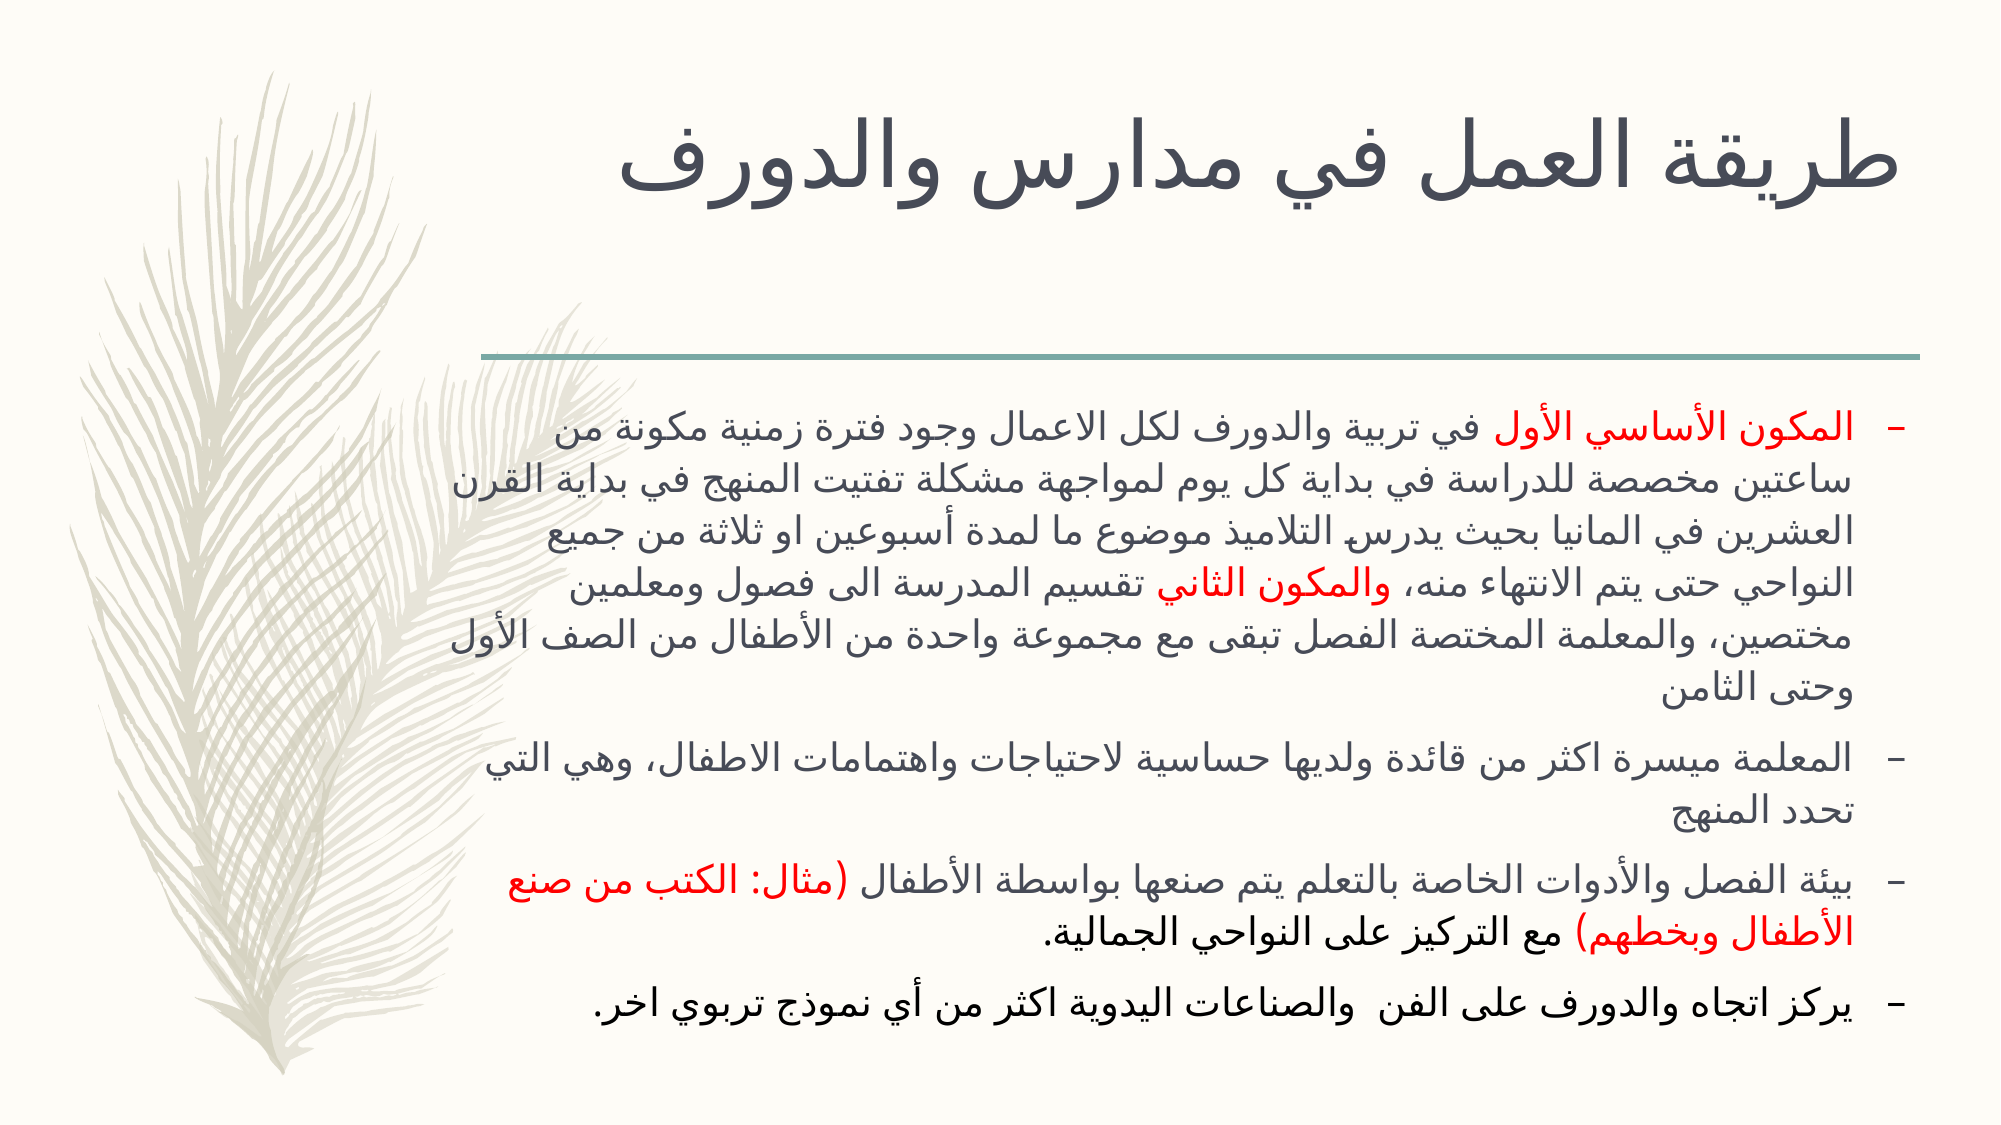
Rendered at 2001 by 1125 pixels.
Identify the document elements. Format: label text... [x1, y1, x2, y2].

list المكون الأساسي الأول في تربية والدورف لكل الاعمال وجود فترة زمنية مكونة من ساعتين مخصصة للدراسة في بداية كل يوم لمواجهة مشكلة تفتيت المنهج في بداية القرن العشرين في المانيا بحيث يدرس التلاميذ موضوع ما لمدة أسبوعين او ثلاثة من جميع النواحي حتى يتم الانتهاء منه، والمكون الثاني تقسيم المدرسة الى فصول ومعلمين مختصين، والمعلمة المختصة الفصل تبقى مع مجموعة واحدة من الأطفال من الصف الأول وحتى الثامن المعلمة ميسرة اكثر من قائدة ولديها حساسية لاحتياجات واهتمامات الاطفال، وهي التي تحدد المنهج بيئة الفصل والأدوات الخاصة بالتعلم يتم صنعها بواسطة الأطفال (مثال: الكتب من صنع الأطفال وبخطهم) مع التركيز على النواحي الجمالية. يركز اتجاه والدورف على الفن والصناعات اليدوية اكثر من أي نموذج تربوي اخر. [408, 388, 1920, 1037]
title طريقة العمل في مدارس والدورف [481, 93, 1920, 350]
